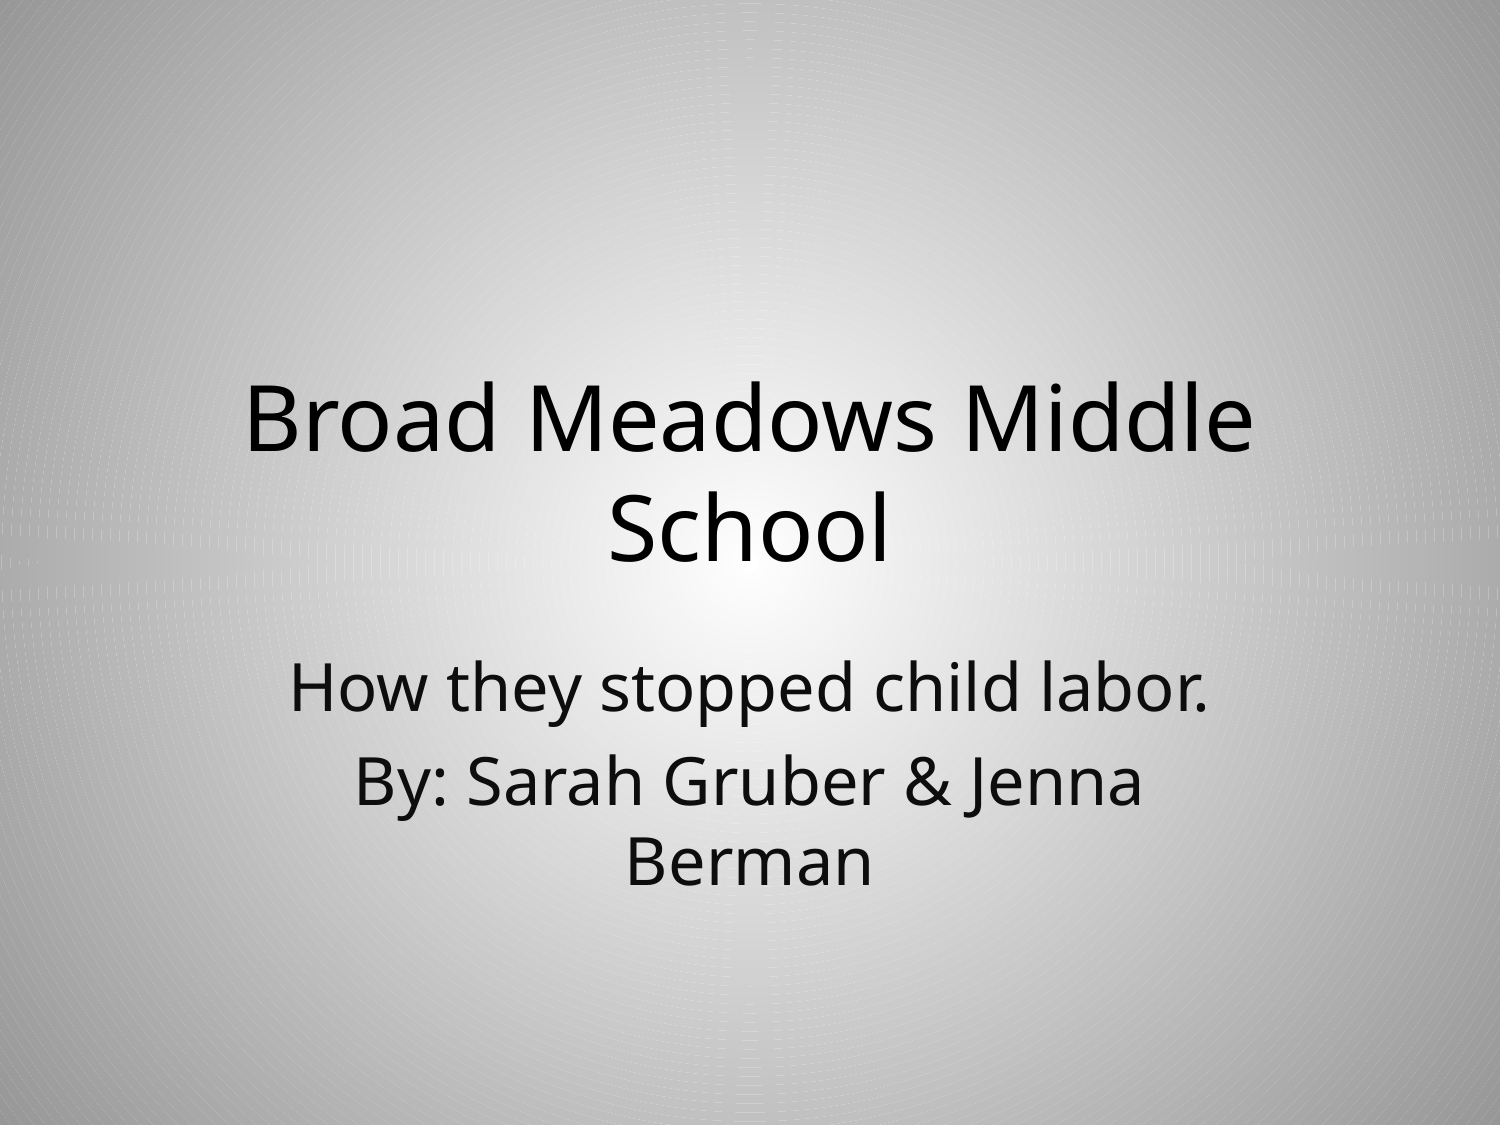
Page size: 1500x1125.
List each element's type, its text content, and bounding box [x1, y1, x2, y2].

subtitle How they stopped child labor. By: Sarah Gruber & Jenna Berman [225, 637, 1275, 956]
title Broad Meadows Middle School [112, 349, 1388, 591]
